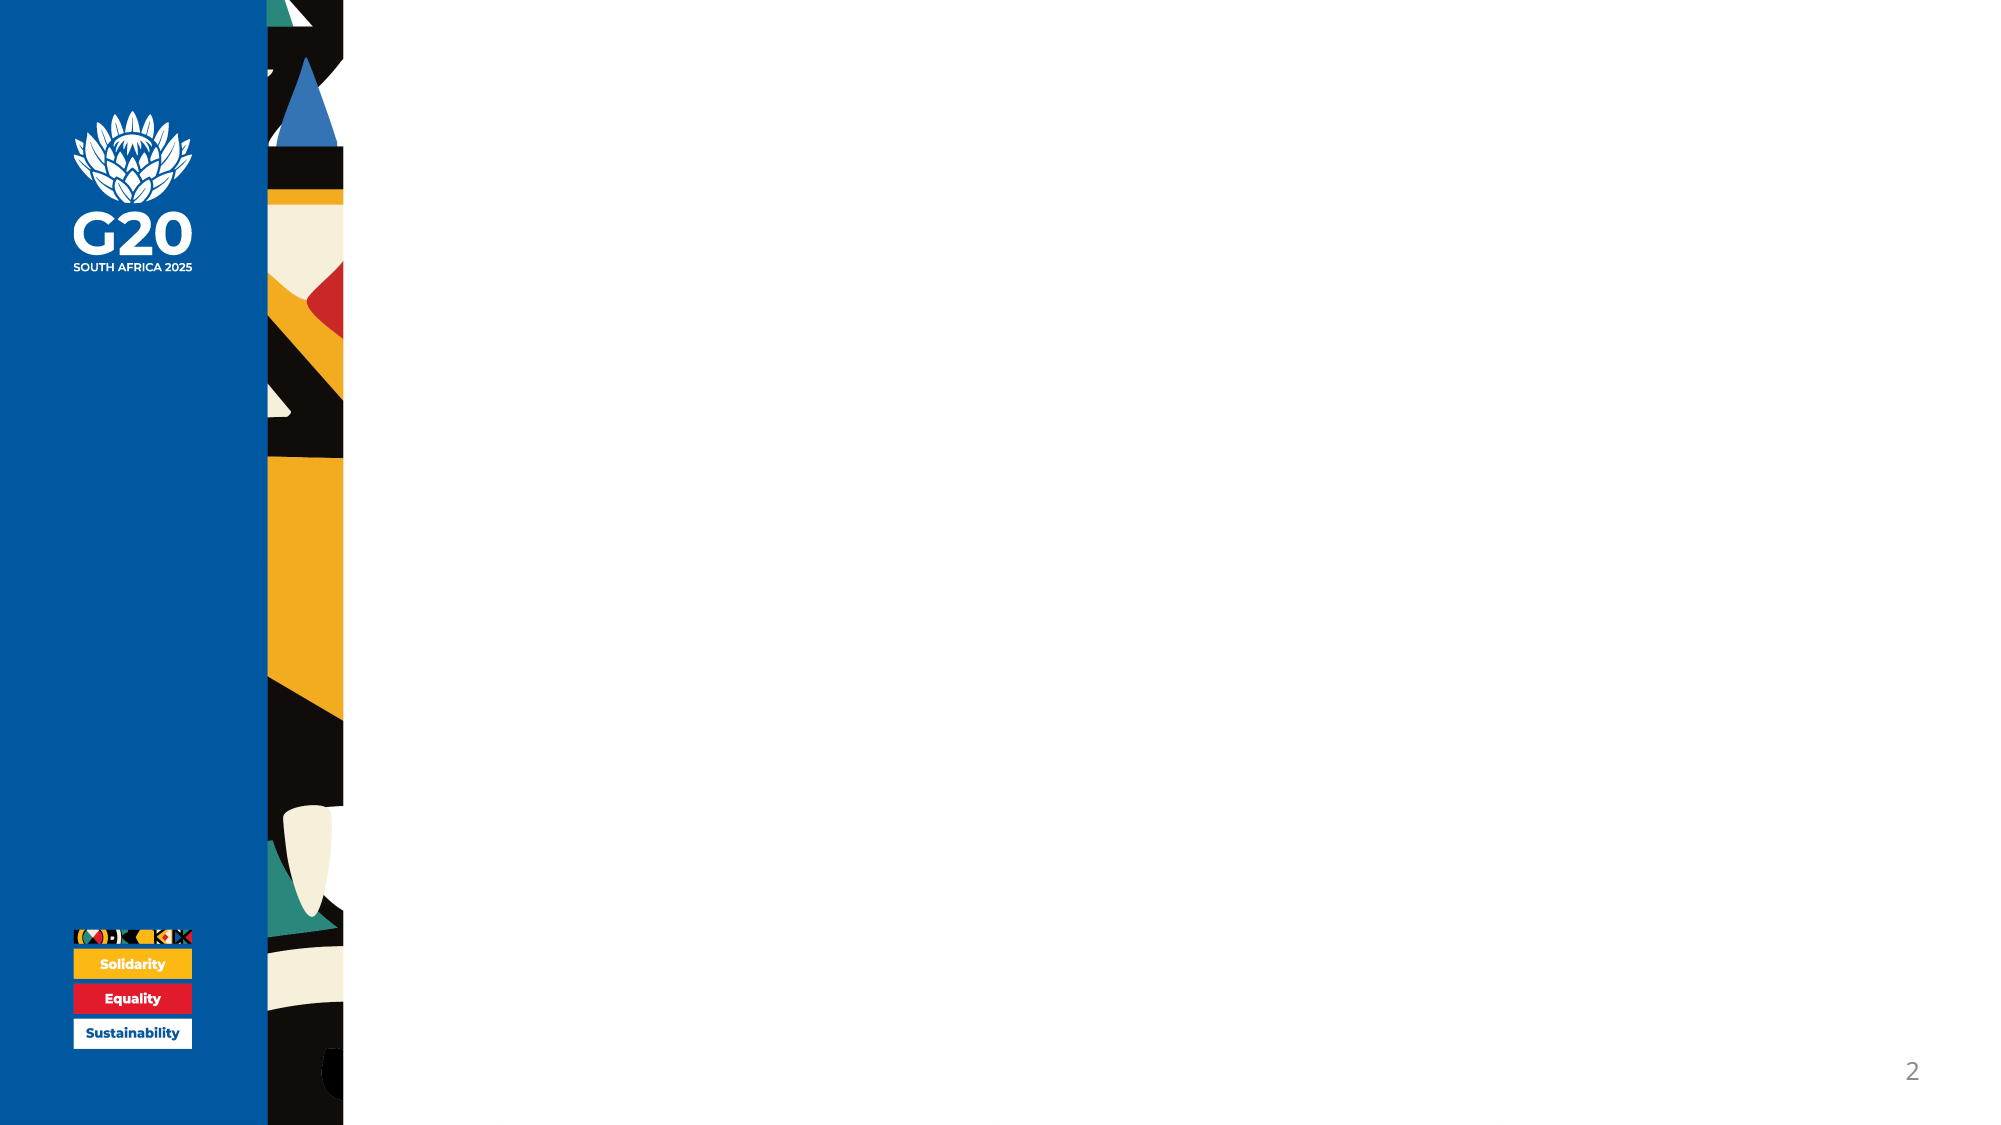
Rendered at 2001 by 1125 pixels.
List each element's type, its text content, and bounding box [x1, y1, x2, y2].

picture [0, 0, 1997, 1125]
slide_number 2 [1752, 1042, 1935, 1103]
